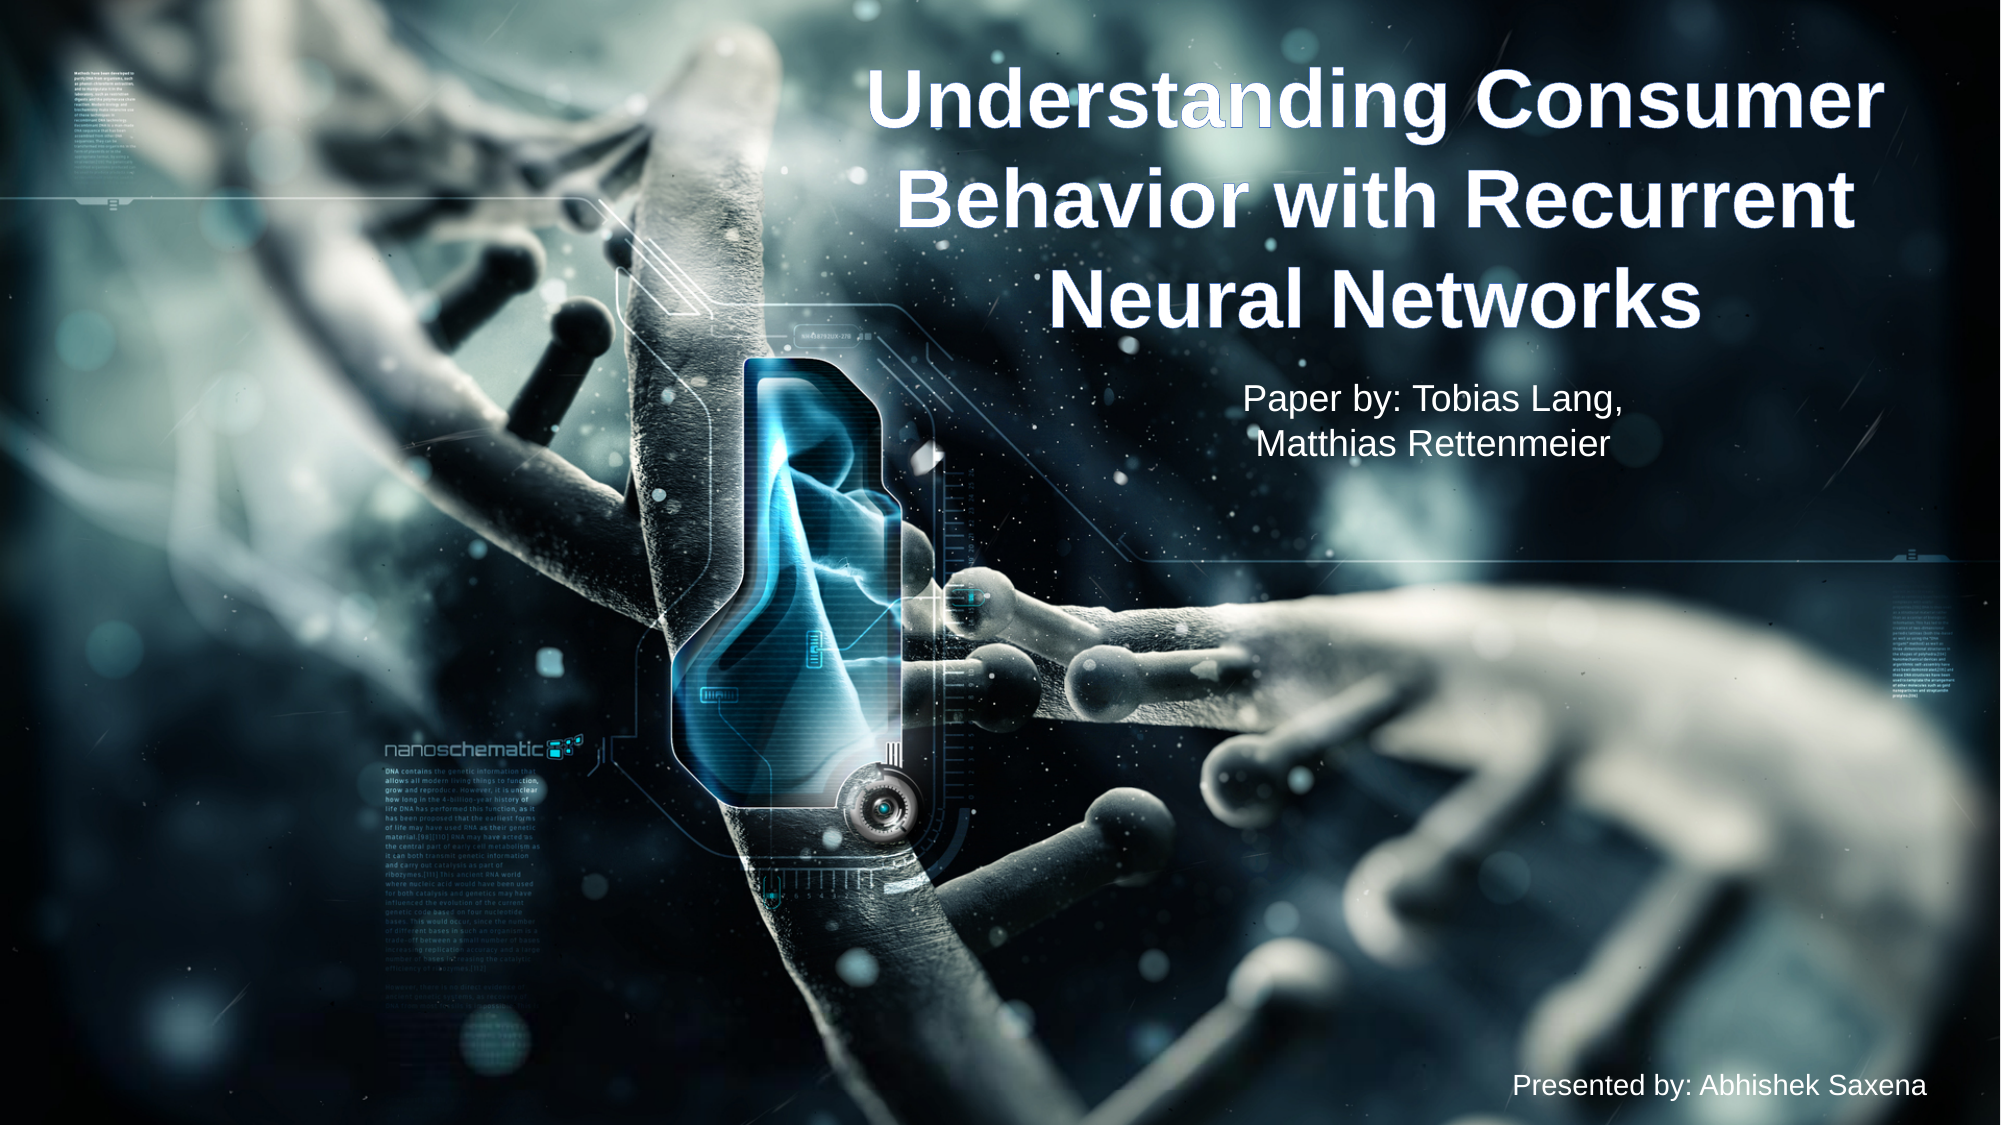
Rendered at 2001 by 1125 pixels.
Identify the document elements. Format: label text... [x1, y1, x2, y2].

text_box Presented by: Abhishek Saxena [1497, 1059, 1943, 1109]
text_box Understanding Consumer Behavior with Recurrent Neural Networks [795, 51, 1971, 337]
picture [0, 0, 2001, 1125]
text_box Paper by: Tobias Lang, Matthias Rettenmeier [1201, 365, 1666, 473]
